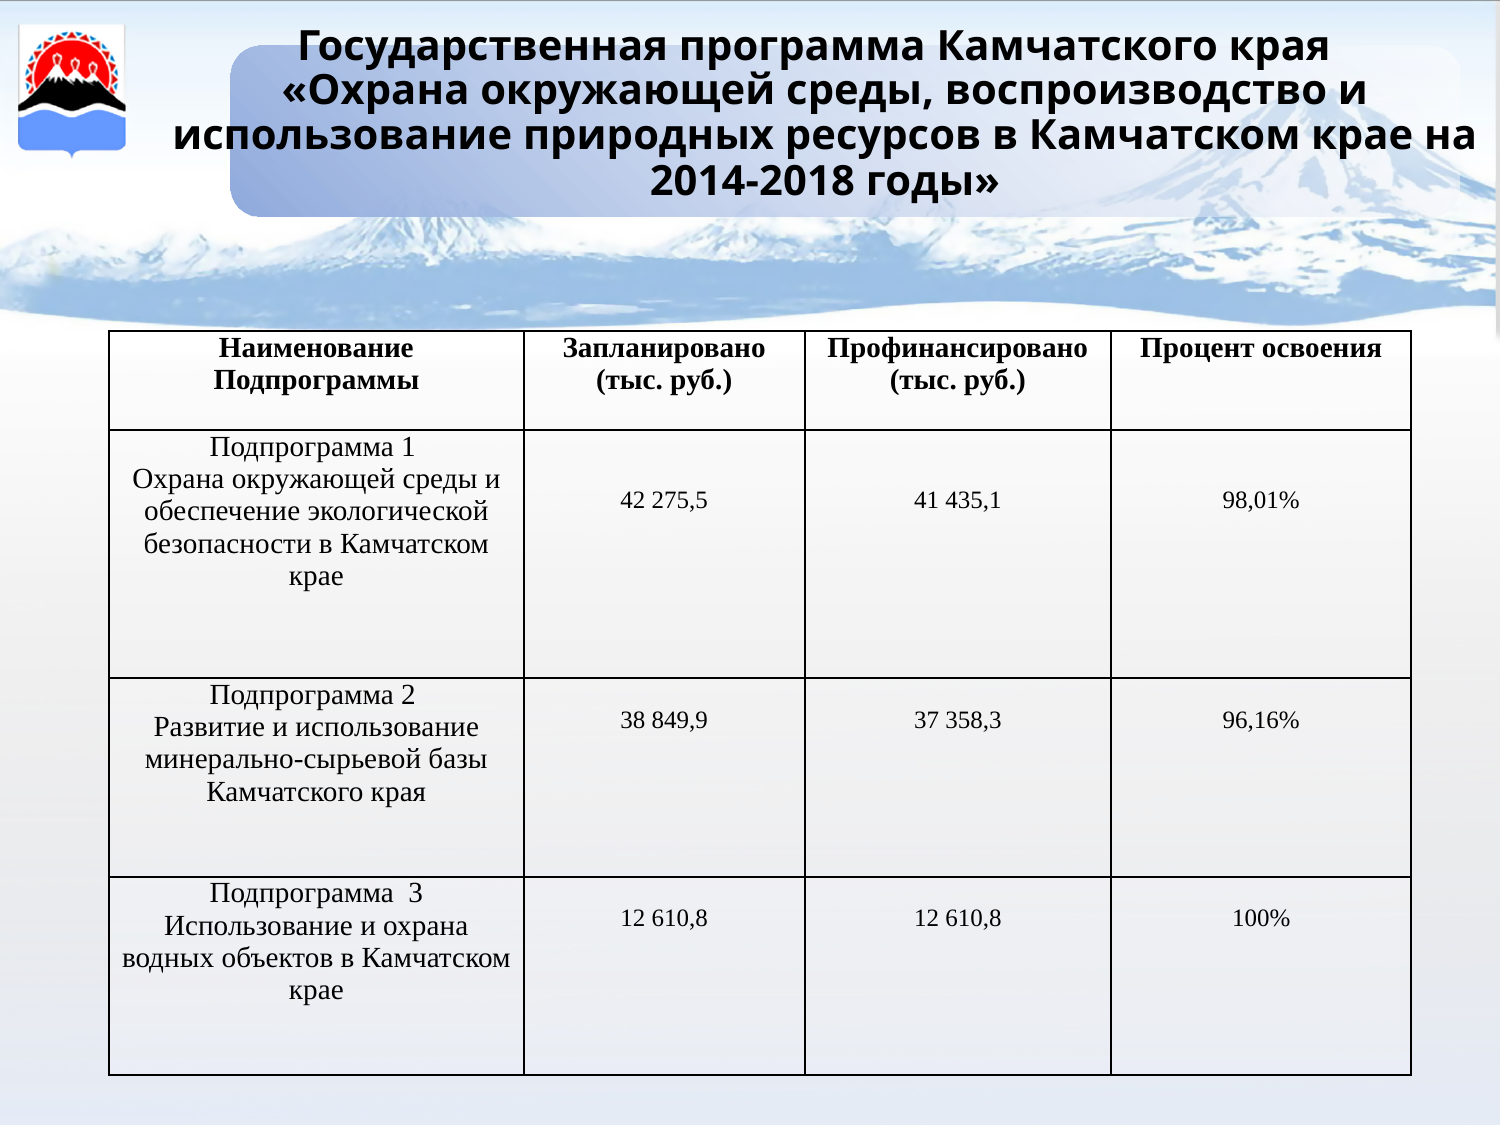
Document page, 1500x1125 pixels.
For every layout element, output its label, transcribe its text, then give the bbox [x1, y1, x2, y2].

table_cell 12 610,8 [525, 878, 804, 1074]
table_cell 96,16% [1112, 679, 1410, 876]
table_cell 98,01% [1112, 431, 1410, 677]
table_header Запланировано (тыс. руб.) [525, 332, 804, 429]
table_header Процент освоения [1112, 332, 1410, 429]
text_box [229, 44, 1461, 101]
table_cell 100% [1112, 878, 1410, 1074]
table_cell Подпрограмма 3 Использование и охрана водных объектов в Камчатском крае [110, 878, 523, 1074]
text_box [230, 197, 1459, 218]
table_cell 12 610,8 [806, 878, 1110, 1074]
table_header Профинансировано (тыс. руб.) [806, 332, 1110, 429]
table_cell 38 849,9 [525, 679, 804, 876]
table_cell Подпрограмма 1 Охрана окружающей среды и обеспечение экологической безопасности в Камчатском крае [110, 431, 523, 677]
table_cell 42 275,5 [525, 431, 804, 677]
table_cell 37 358,3 [806, 679, 1110, 876]
table_cell 41 435,1 [806, 431, 1110, 677]
title Государственная программа Камчатского края «Охрана окружающей среды, воспроизводство и использование природных ресурсов в Камчатском крае на 2014-2018 годы» [150, 101, 1500, 197]
picture [0, 0, 1500, 1125]
table_header Наименование Подпрограммы [110, 332, 523, 429]
table_cell Подпрограмма 2 Развитие и использование минерально-сырьевой базы Камчатского края [110, 679, 523, 876]
